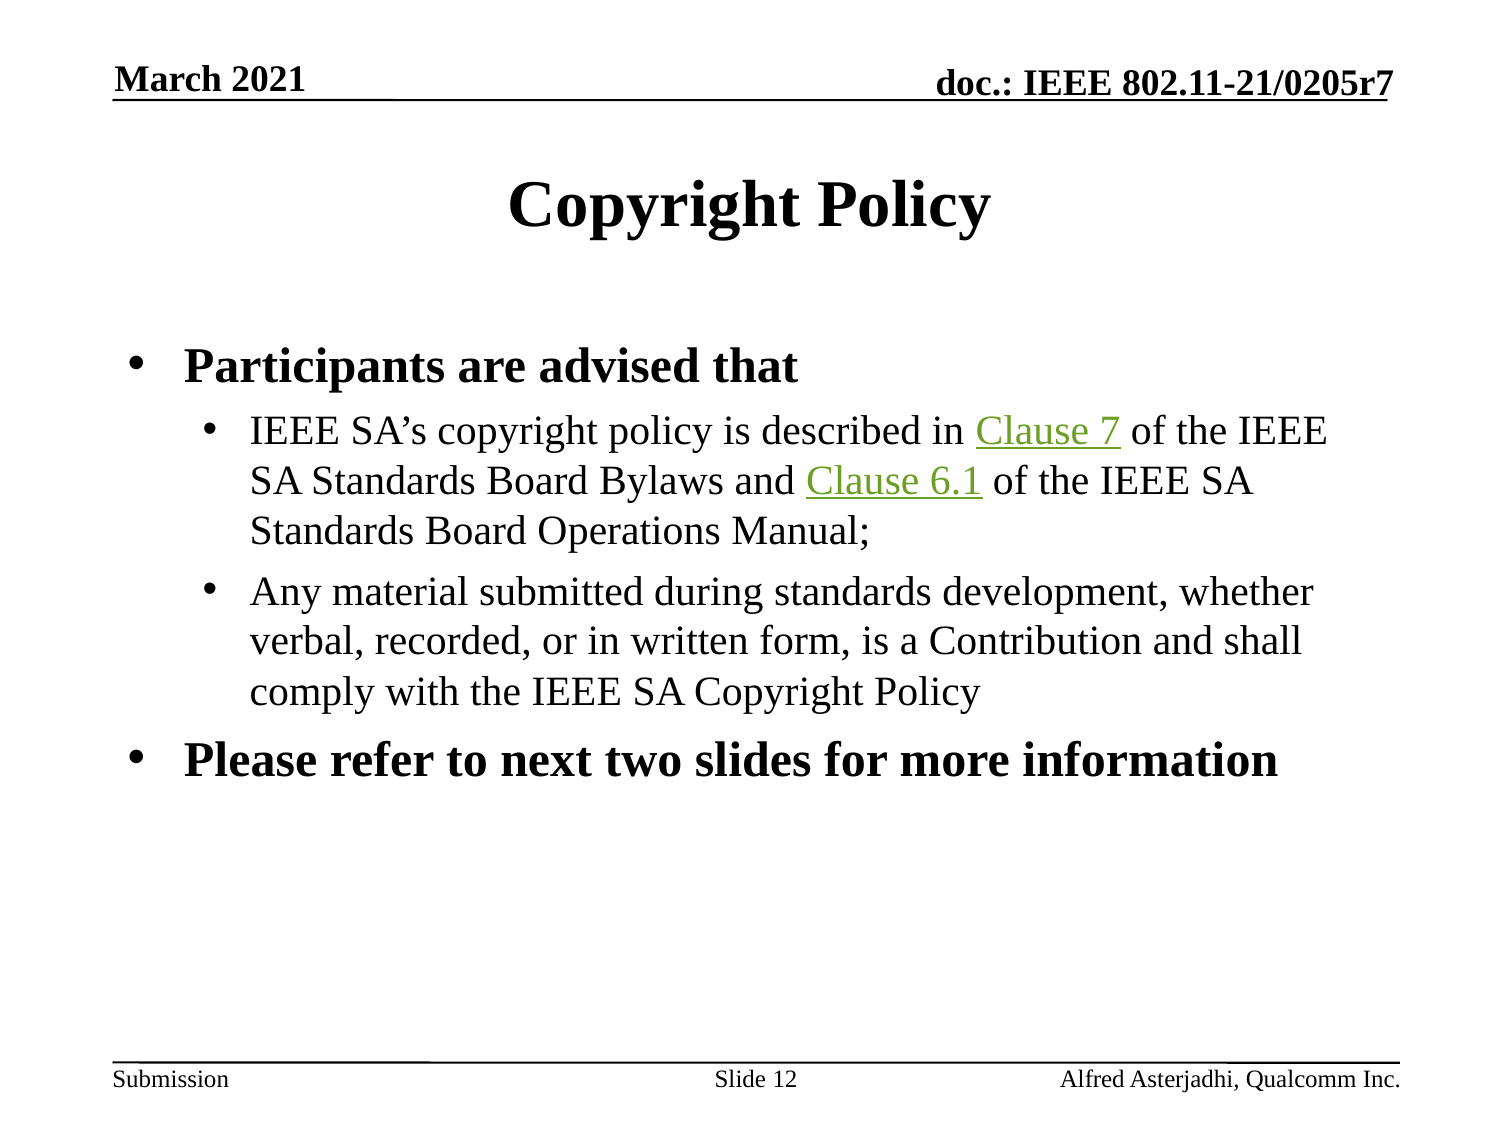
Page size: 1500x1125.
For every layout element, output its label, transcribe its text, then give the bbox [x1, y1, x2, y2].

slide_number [114, 54, 423, 100]
title Copyright Policy [112, 112, 1388, 288]
list Participants are advised that IEEE SA’s copyright policy is described in Clause 7 of the IEEE SA Standards Board Bylaws and Clause 6.1 of the IEEE SA Standards Board Operations Manual; Any material submitted during standards development, whether verbal, recorded, or in written form, is a Contribution and shall comply with the IEEE SA Copyright Policy Please refer to next two slides for more information [112, 324, 1388, 1000]
slide_number Slide 12 [712, 1061, 800, 1123]
footer Alfred Asterjadhi, Qualcomm Inc. [878, 1061, 1402, 1093]
